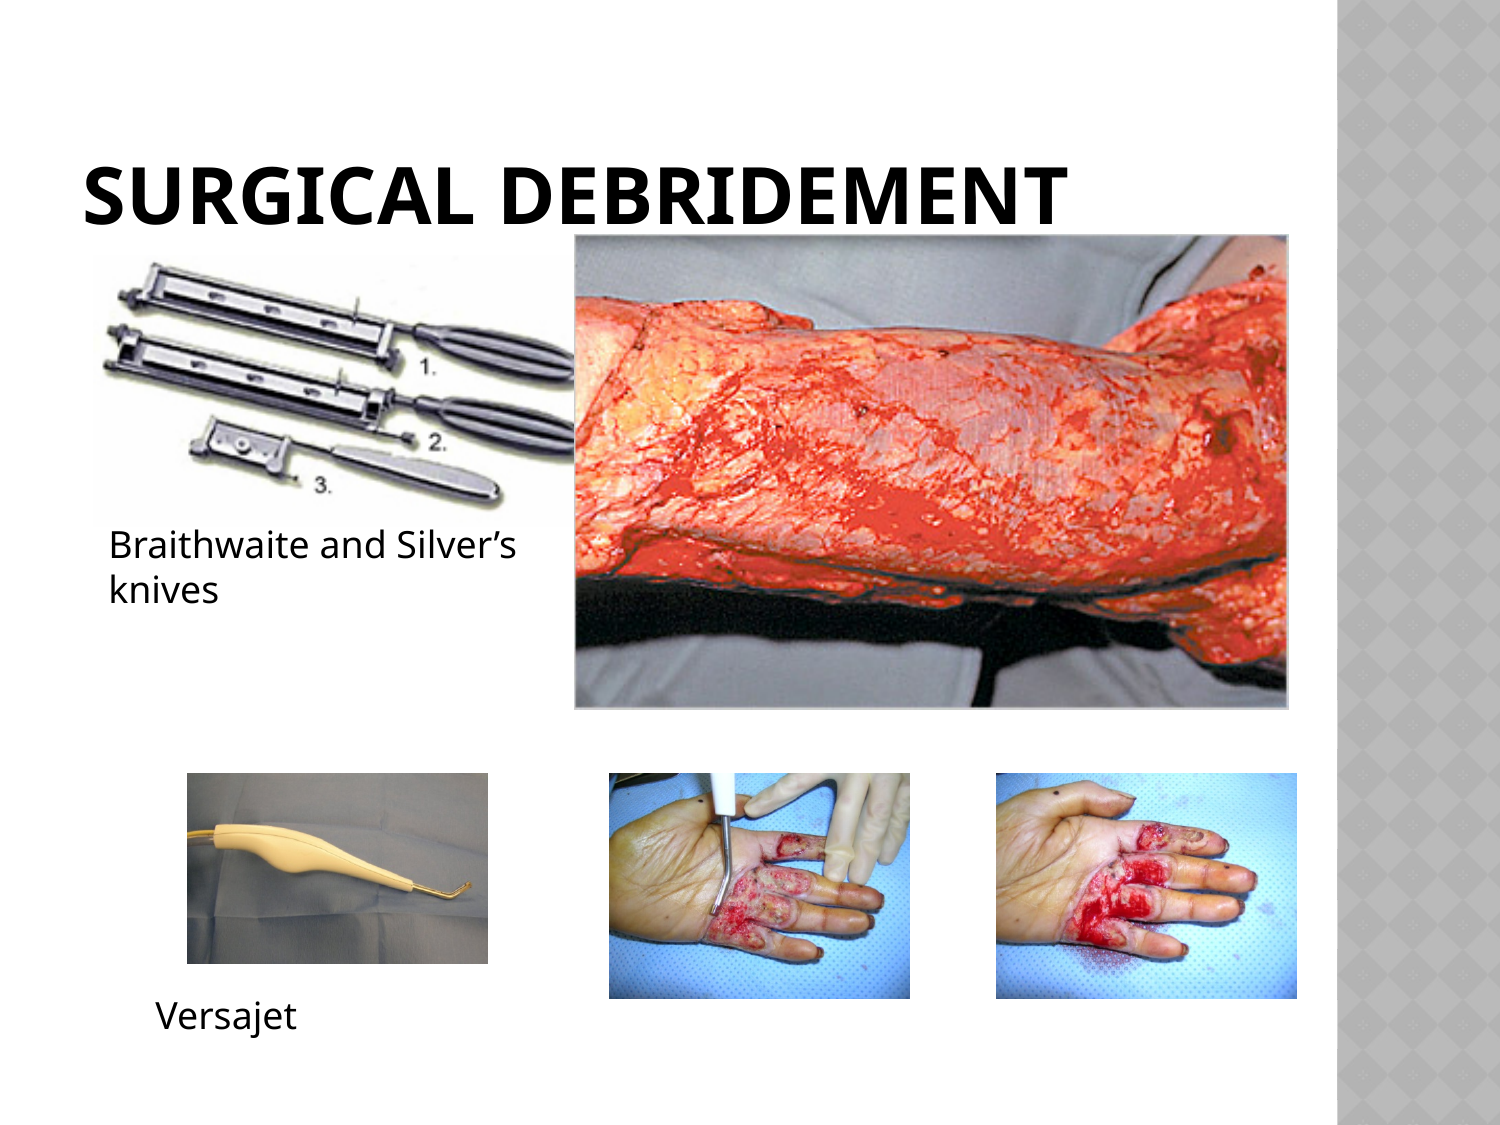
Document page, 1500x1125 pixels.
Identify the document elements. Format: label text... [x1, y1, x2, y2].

picture [187, 772, 489, 964]
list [93, 255, 567, 527]
title Surgical Debridement [75, 52, 1263, 240]
picture [573, 233, 1290, 710]
text_box Versajet [140, 984, 493, 1045]
picture [995, 772, 1297, 1000]
text_box Braithwaite and Silver’s knives [93, 537, 567, 619]
picture [608, 772, 911, 1000]
